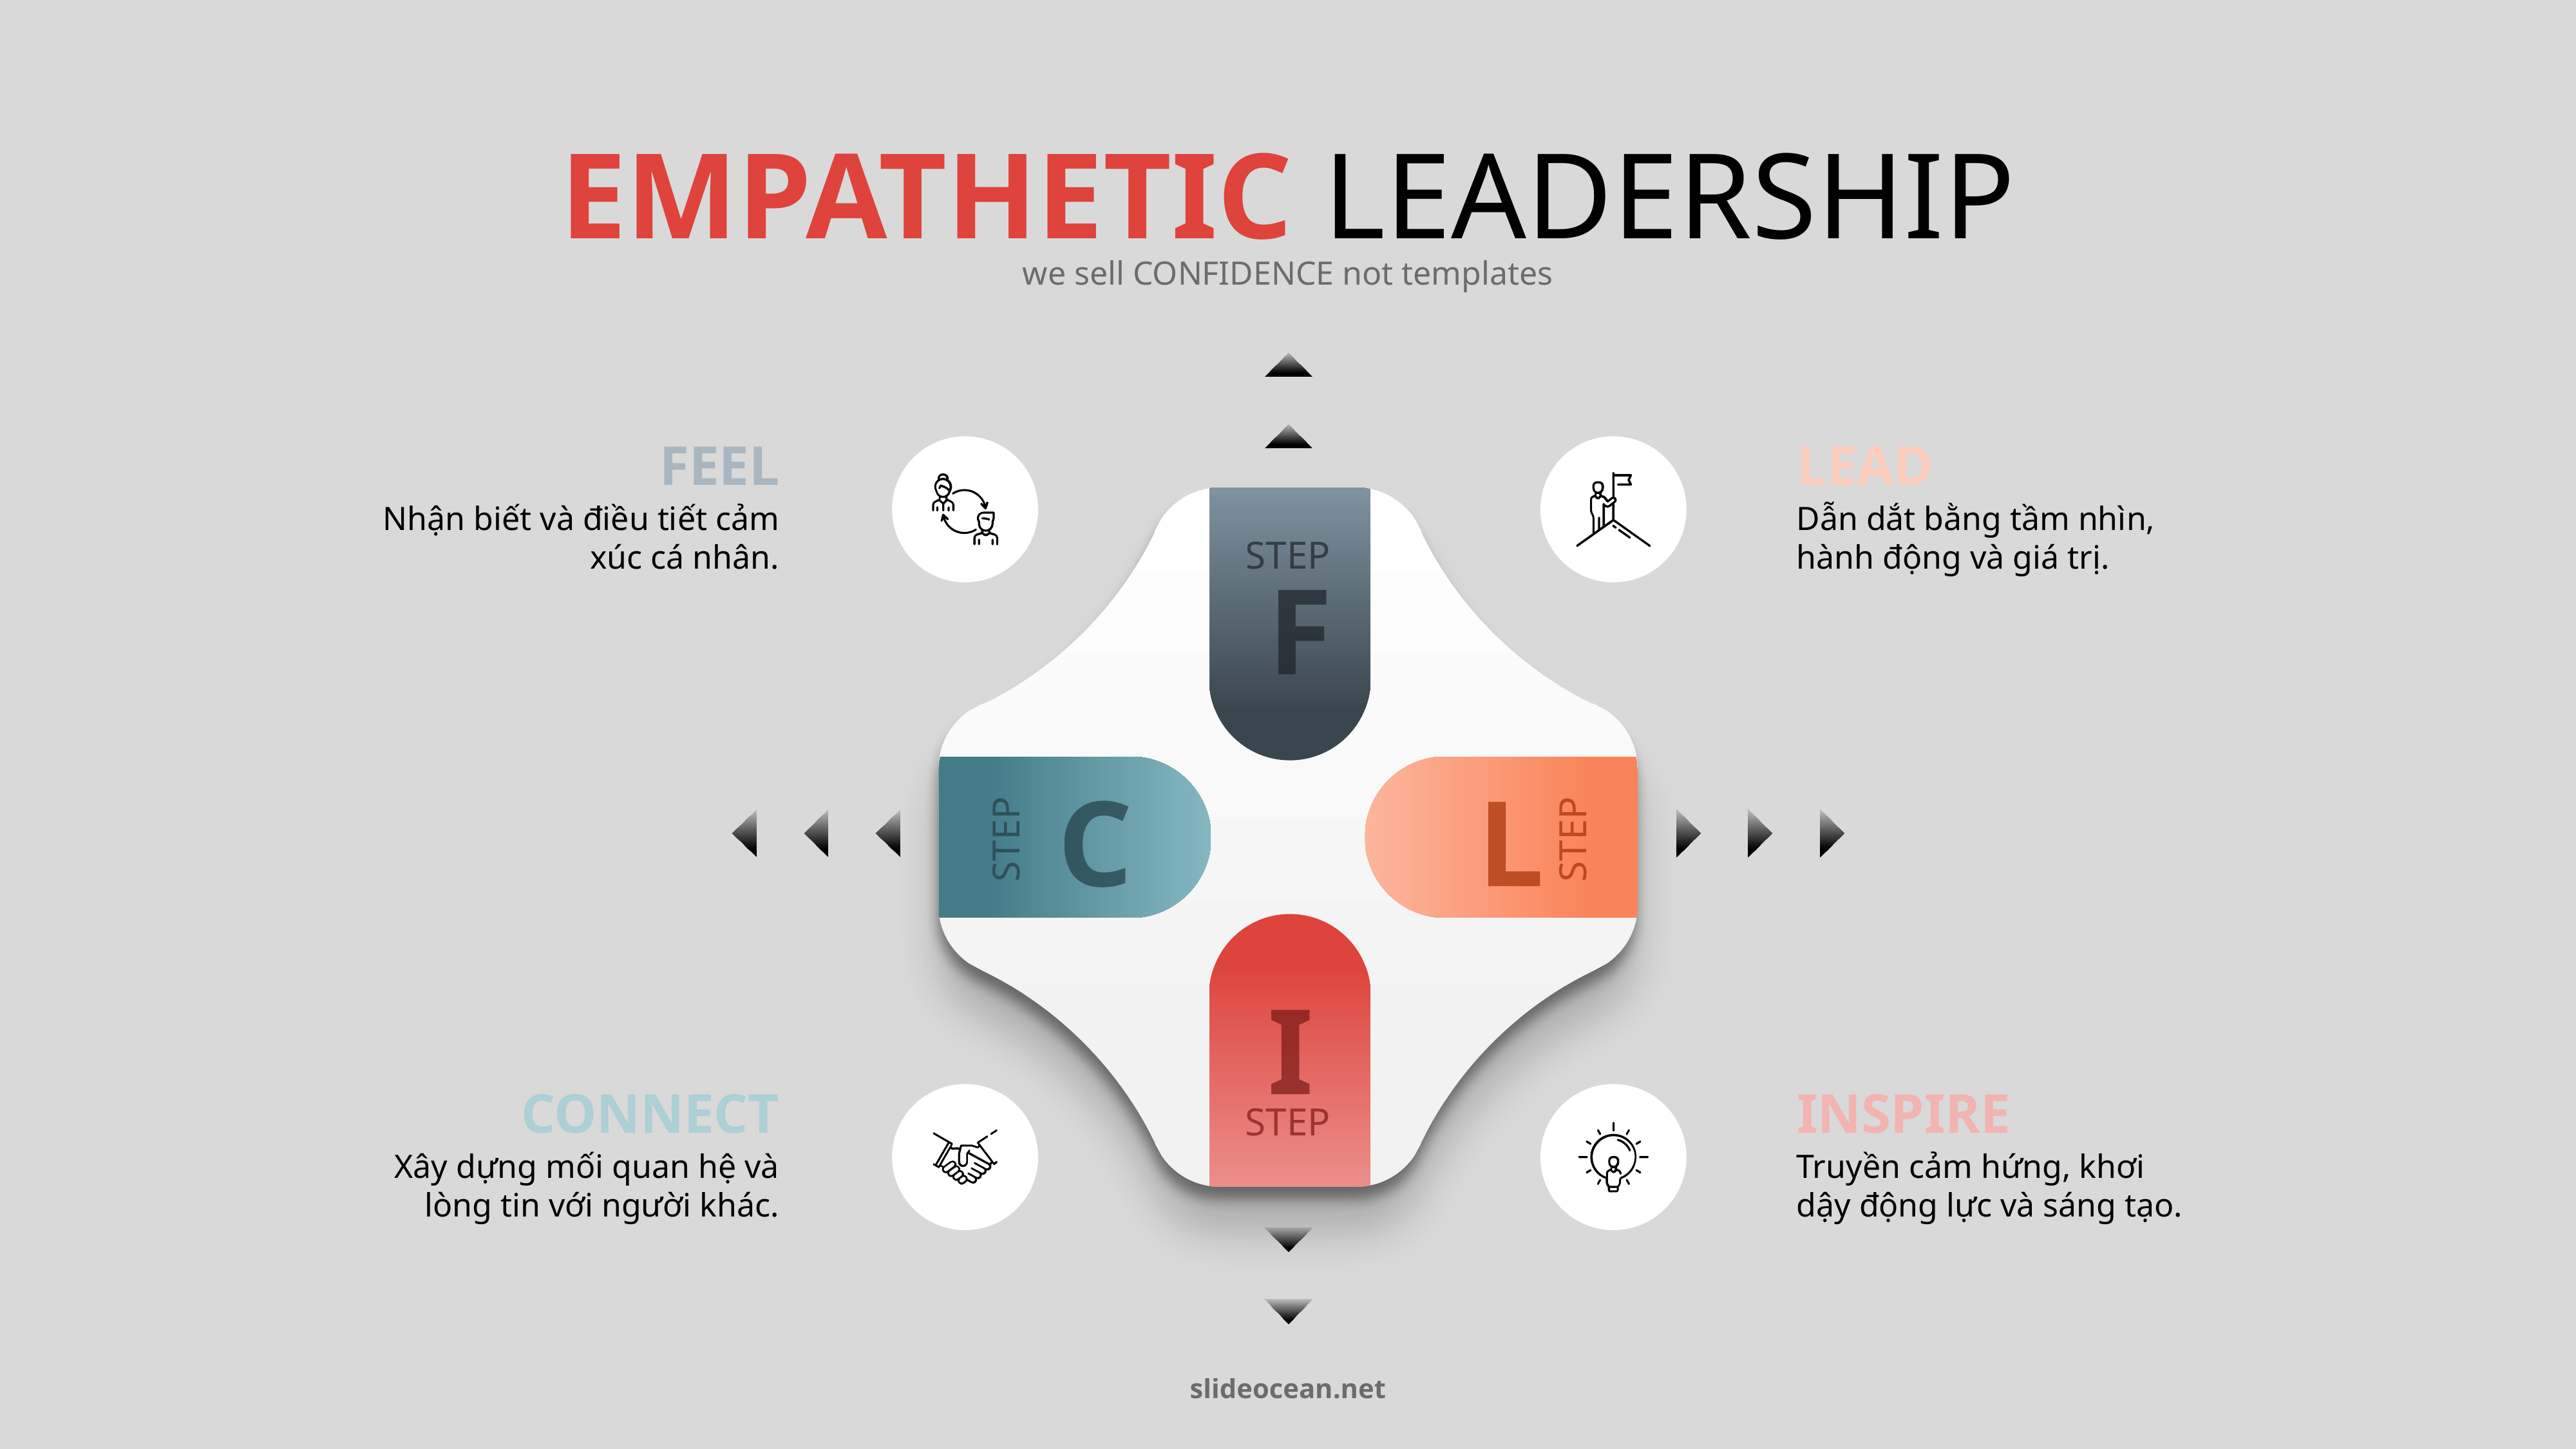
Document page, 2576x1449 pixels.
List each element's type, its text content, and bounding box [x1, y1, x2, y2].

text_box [938, 858, 1638, 1188]
text_box LEAD [1787, 426, 2172, 501]
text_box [931, 473, 999, 546]
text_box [938, 487, 1638, 809]
text_box [1542, 435, 1688, 580]
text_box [1264, 352, 1312, 487]
text_box FEEL [401, 426, 789, 501]
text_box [932, 1129, 998, 1186]
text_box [732, 809, 1844, 858]
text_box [1578, 1121, 1649, 1193]
text_box we sell CONFIDENCE not templates [1013, 267, 1563, 296]
text_box Nhận biết và điều tiết cảm xúc cá nhân. [363, 493, 789, 580]
text_box [891, 1088, 1033, 1231]
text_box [1264, 1188, 1312, 1324]
text_box Truyền cảm hứng, khơi dậy động lực và sáng tạo. [1787, 1141, 2213, 1228]
text_box [891, 435, 1036, 578]
text_box slideocean.net [1180, 1367, 1396, 1409]
text_box EMPATHETIC LEADERSHIP [551, 116, 2025, 267]
text_box Dẫn dắt bằng tầm nhìn, hành động và giá trị. [1787, 493, 2213, 580]
text_box [1546, 1087, 1688, 1231]
text_box CONNECT [401, 1074, 789, 1149]
text_box INSPIRE [1787, 1074, 2172, 1149]
text_box Xây dựng mối quan hệ và lòng tin với người khác. [363, 1141, 789, 1228]
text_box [1575, 471, 1651, 547]
